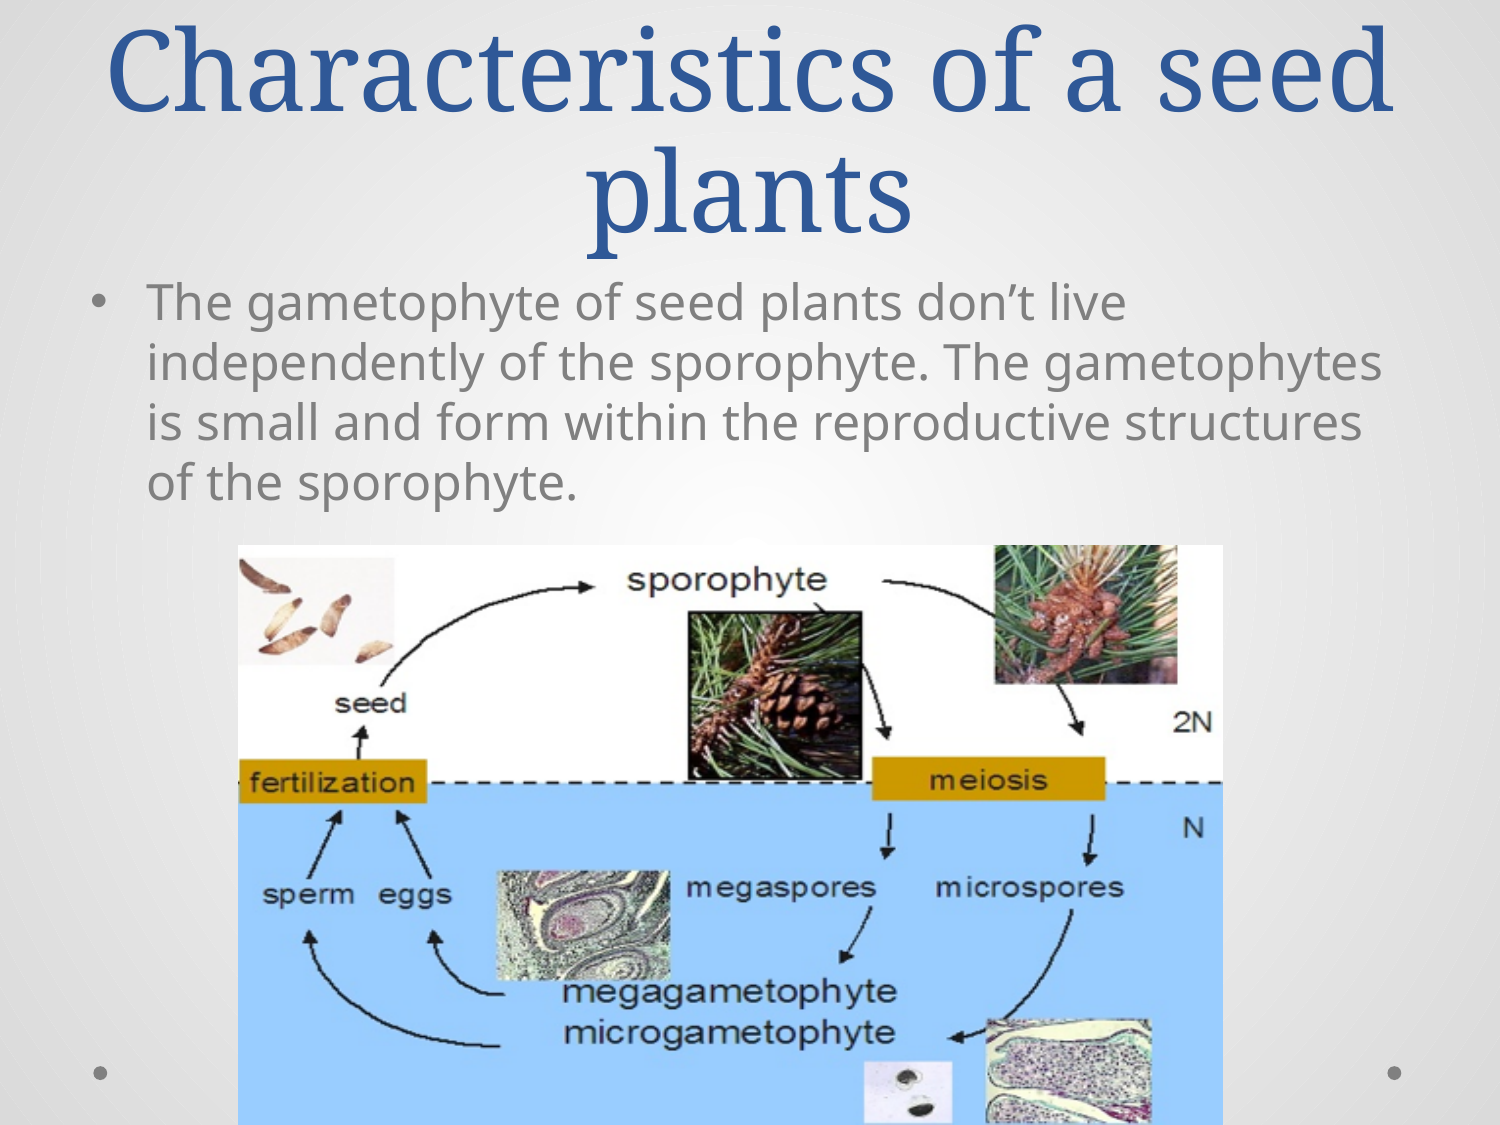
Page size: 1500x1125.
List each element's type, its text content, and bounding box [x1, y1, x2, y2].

picture [237, 545, 1224, 1125]
list The gametophyte of seed plants don’t live independently of the sporophyte. The gametophytes is small and form within the reproductive structures of the sporophyte. [75, 262, 1425, 1005]
title Characteristics of a seed plants [75, 0, 1425, 262]
